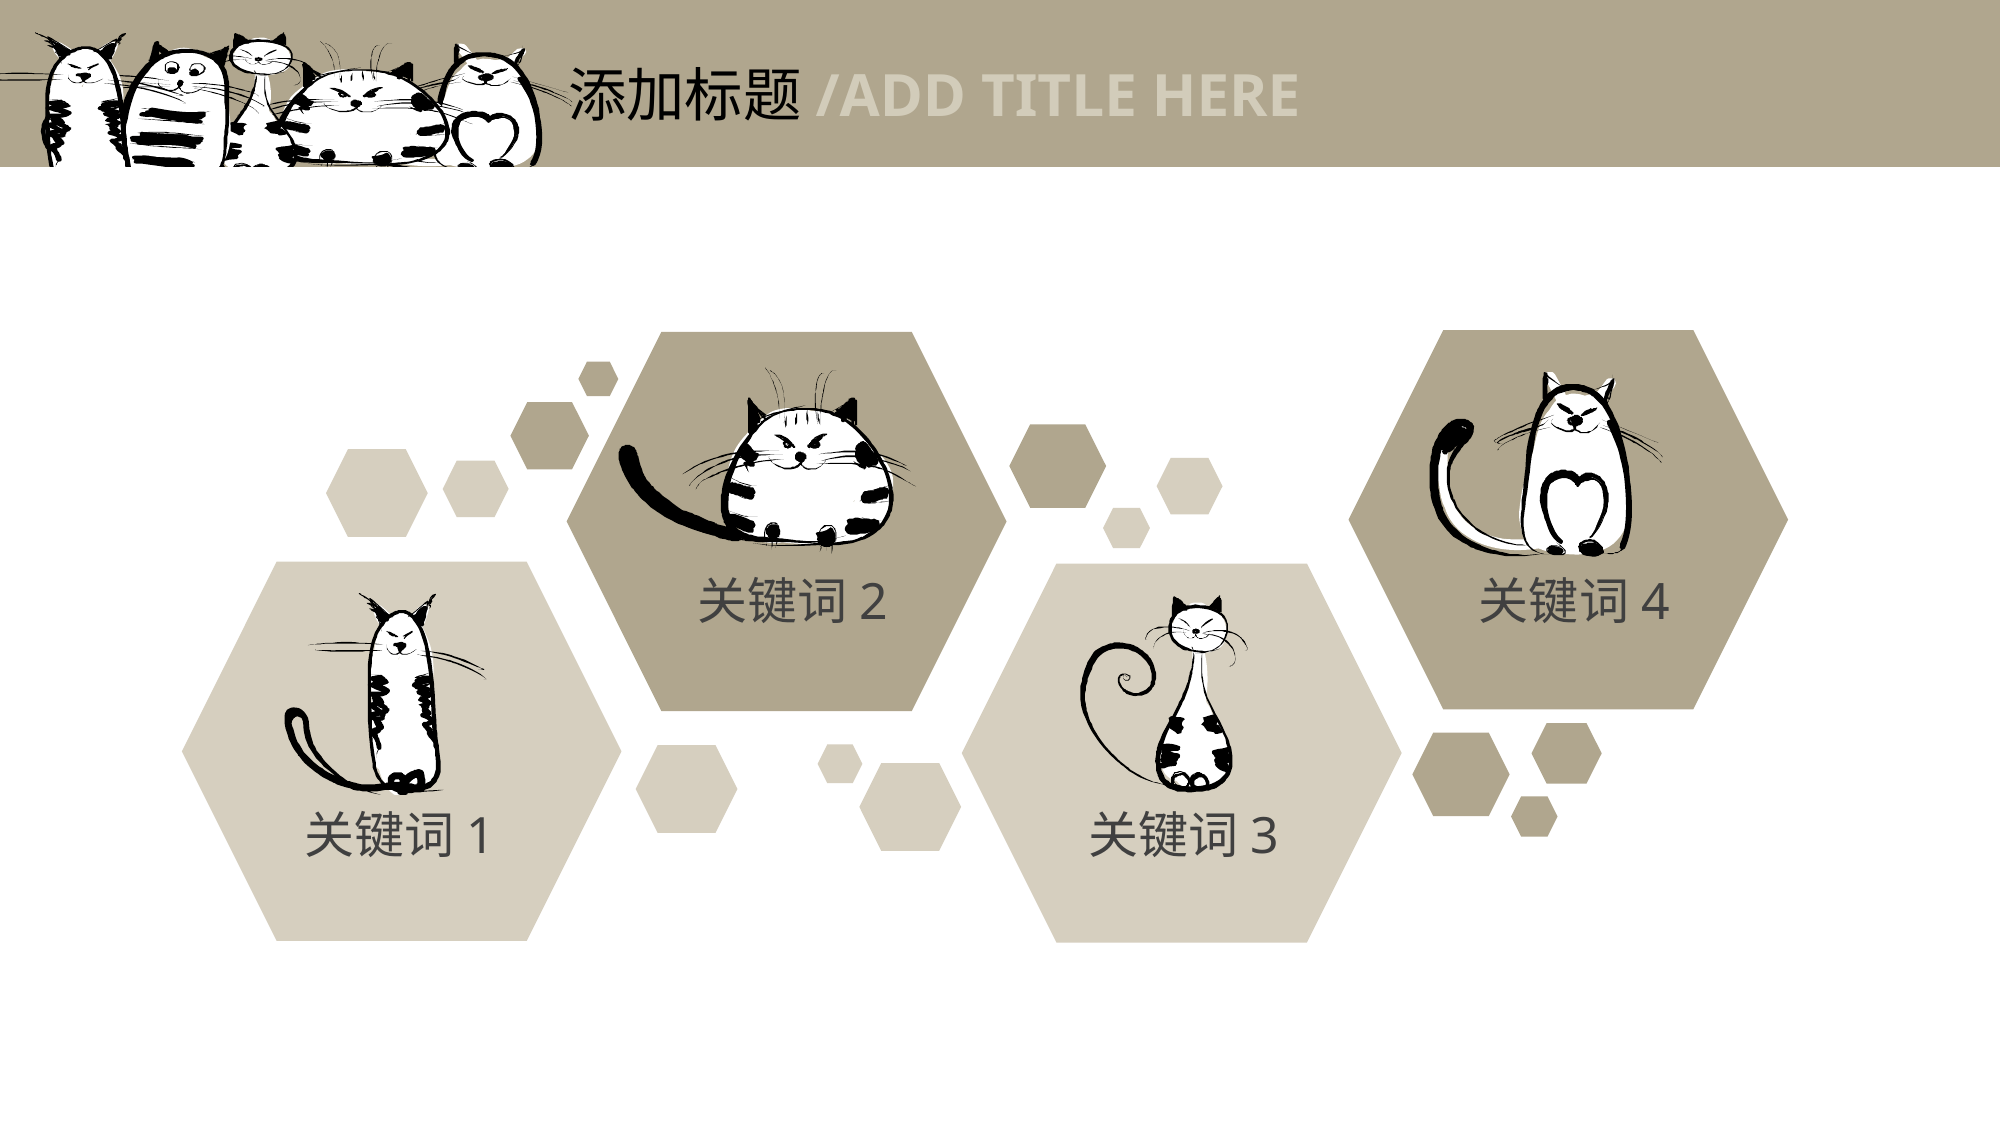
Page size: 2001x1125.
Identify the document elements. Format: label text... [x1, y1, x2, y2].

text_box 关键词3 [1047, 796, 1320, 871]
text_box [859, 763, 962, 851]
text_box [1156, 457, 1223, 515]
text_box [578, 361, 617, 397]
text_box [1511, 796, 1558, 837]
picture [1429, 372, 1663, 557]
picture [1079, 595, 1248, 793]
text_box [1009, 424, 1107, 508]
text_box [0, 0, 2000, 167]
text_box [1531, 723, 1602, 784]
text_box [961, 563, 1402, 943]
picture [617, 366, 917, 554]
text_box [566, 331, 1007, 712]
text_box 关键词4 [1438, 561, 1710, 637]
text_box [442, 460, 509, 518]
text_box [1348, 330, 1789, 710]
text_box [181, 561, 622, 941]
picture [284, 593, 487, 795]
text_box [326, 449, 428, 537]
text_box 关键词1 [264, 796, 536, 871]
text_box [635, 745, 738, 833]
text_box [817, 744, 863, 784]
text_box 关键词2 [657, 561, 929, 637]
text_box [1103, 507, 1150, 549]
text_box [1412, 732, 1510, 817]
text_box [510, 402, 589, 470]
